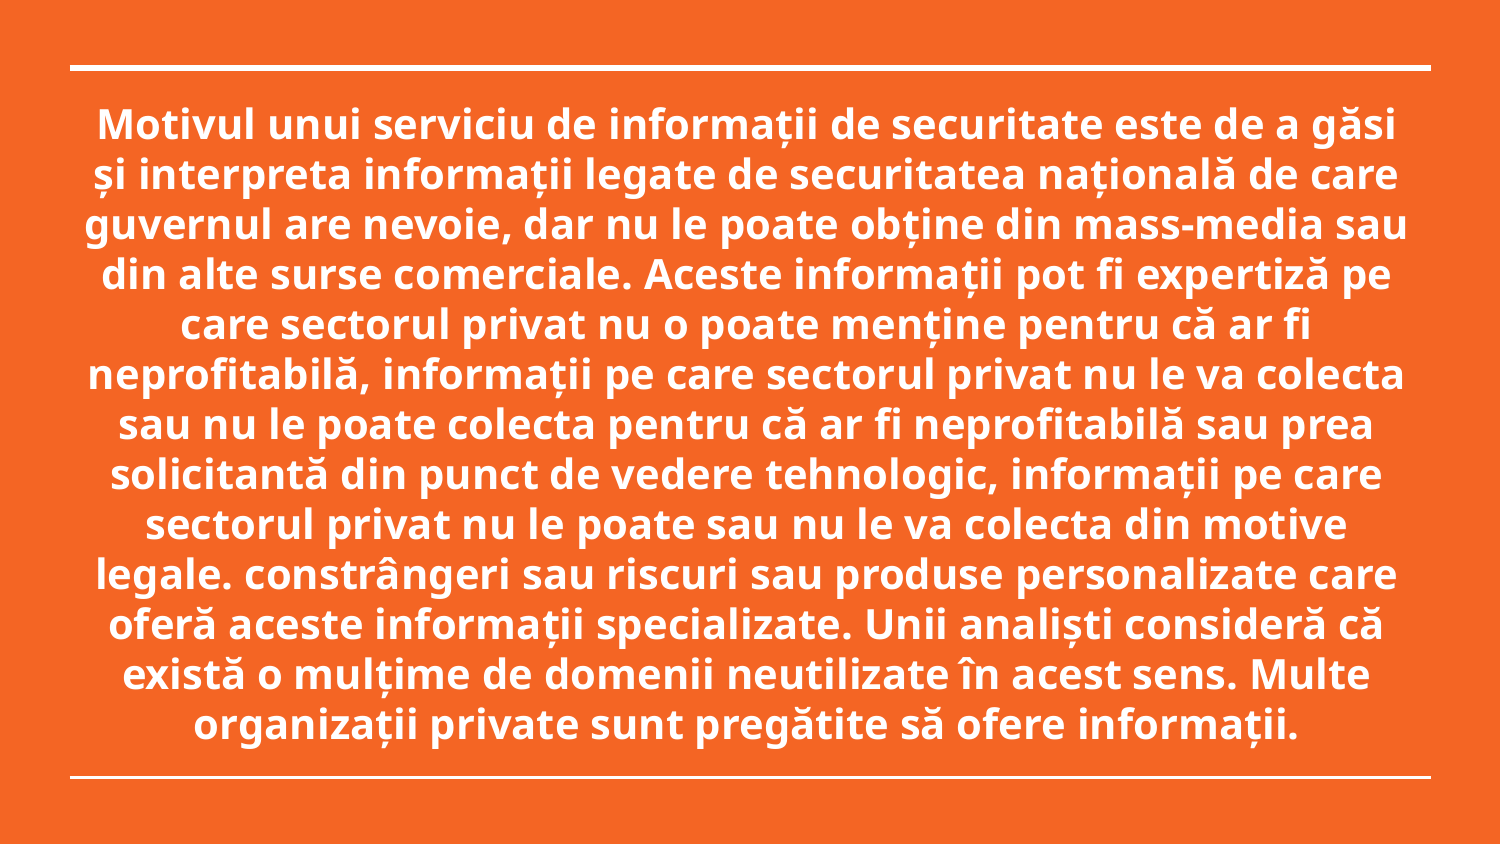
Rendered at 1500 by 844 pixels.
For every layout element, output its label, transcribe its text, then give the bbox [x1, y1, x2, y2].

title Motivul unui serviciu de informații de securitate este de a găsi și interpreta informații legate de securitatea națională de care guvernul are nevoie, dar nu le poate obține din mass-media sau din alte surse comerciale. Aceste informații pot fi expertiză pe care sectorul privat nu o poate menține pentru că ar fi neprofitabilă, informații pe care sectorul privat nu le va colecta sau nu le poate colecta pentru că ar fi neprofitabilă sau prea solicitantă din punct de vedere tehnologic, informații pe care sectorul privat nu le poate sau nu le va colecta din motive legale. constrângeri sau riscuri sau produse personalizate care oferă aceste informații specializate. Unii analiști consideră că există o mulțime de domenii neutilizate în acest sens. Multe organizații private sunt pregătite să ofere informații. [66, 296, 1428, 550]
